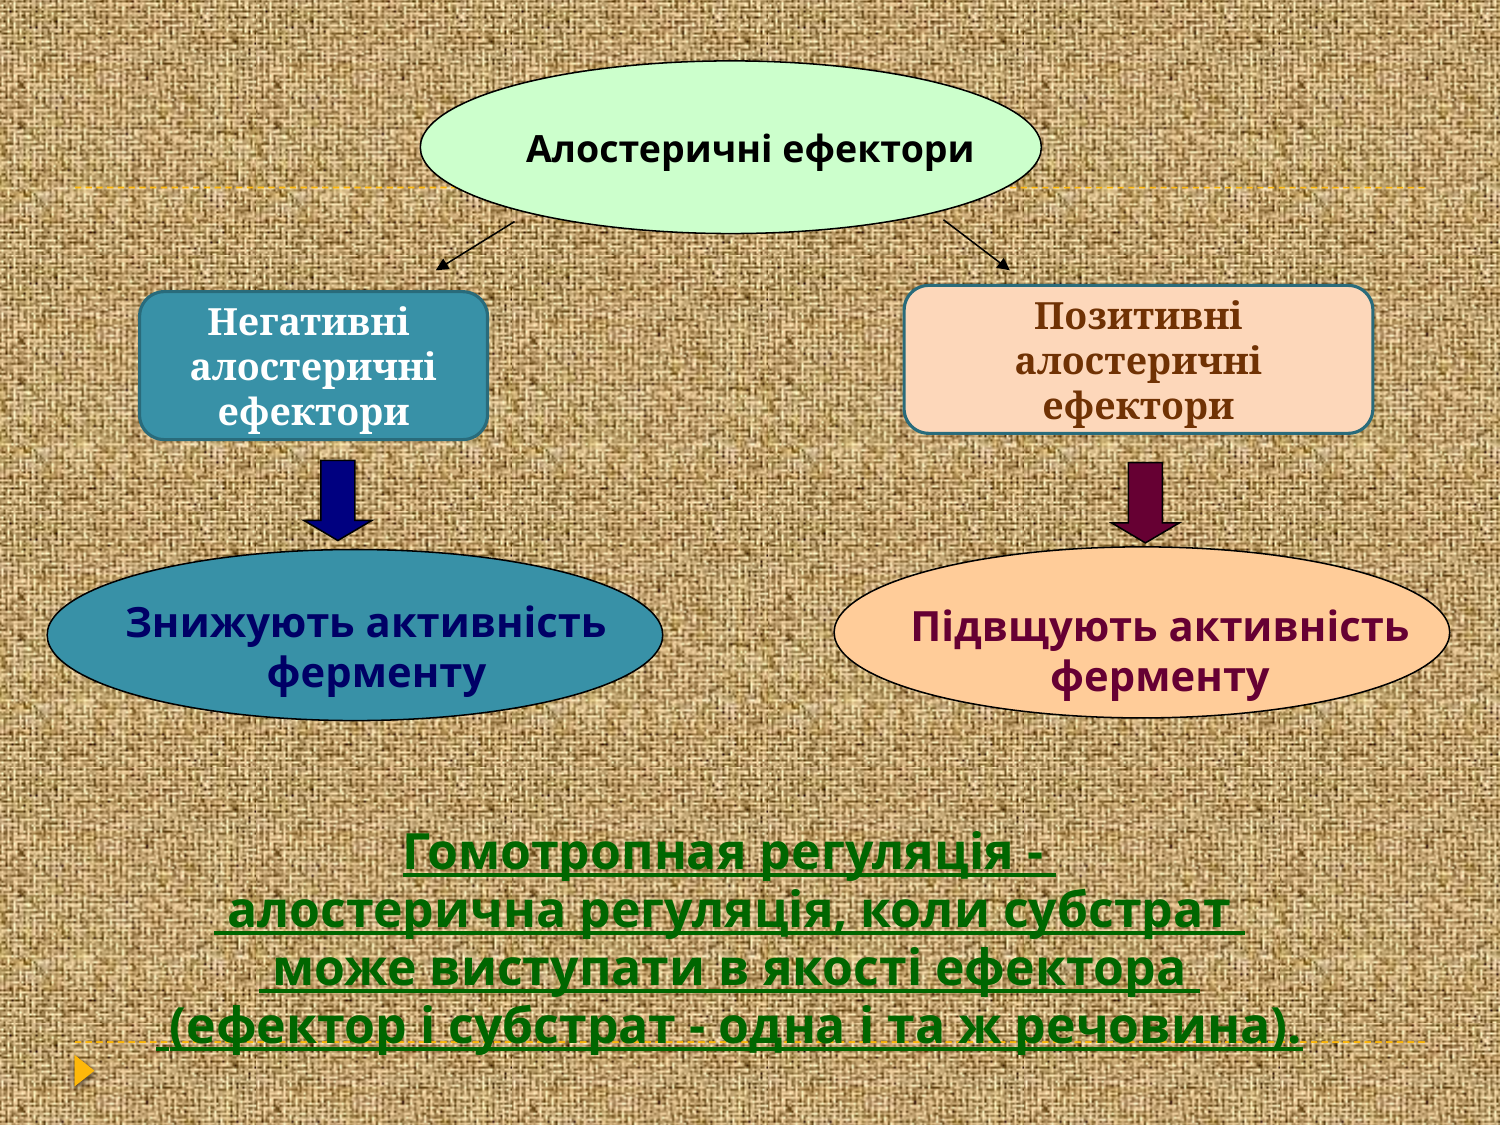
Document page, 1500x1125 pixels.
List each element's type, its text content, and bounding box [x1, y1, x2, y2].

picture [0, 0, 1500, 1125]
text_box Підвщують активність ферменту [895, 592, 1425, 707]
text_box [834, 546, 1414, 684]
text_box Негативні алостеричні ефектори [137, 290, 490, 442]
text_box Знижують активність ферменту [110, 588, 633, 704]
text_box [173, 704, 537, 721]
text_box [1425, 598, 1450, 666]
text_box [435, 221, 515, 271]
text_box [1111, 462, 1180, 543]
text_box Алостеричні ефектори [420, 60, 1042, 234]
text_box Гомотропная регуляція - алостерична регуляція, коли субстрат може виступати в якості ефектора (ефектор і субстрат - одна і та ж речовина). [141, 823, 1318, 1061]
text_box [943, 219, 1010, 271]
text_box Позитивні алостеричні ефектори [902, 283, 1375, 435]
text_box [633, 598, 663, 672]
text_box [991, 707, 1293, 718]
text_box [303, 460, 372, 541]
text_box [47, 549, 613, 687]
